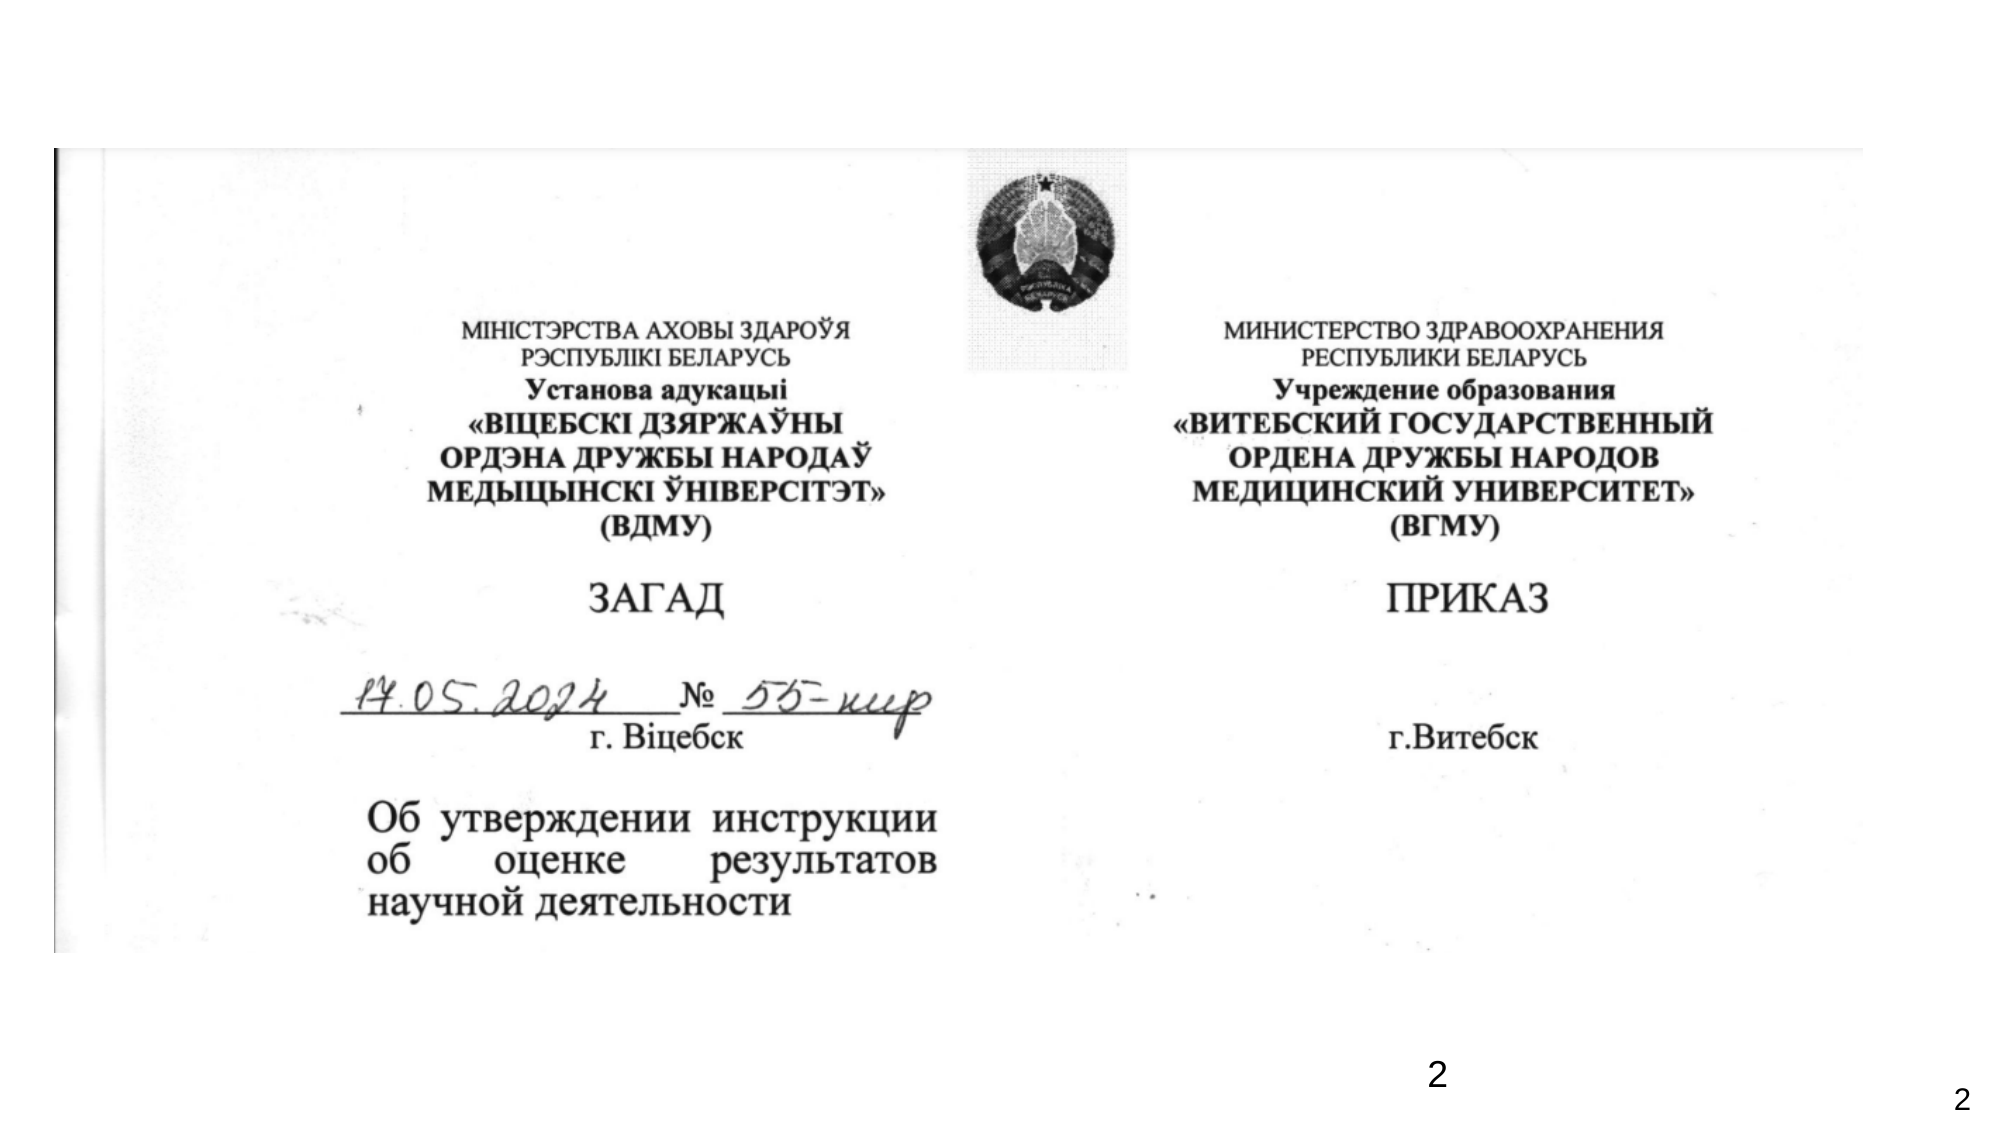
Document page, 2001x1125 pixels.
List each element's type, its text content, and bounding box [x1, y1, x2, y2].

picture [54, 148, 1863, 953]
slide_number 2 [1412, 1042, 1863, 1103]
